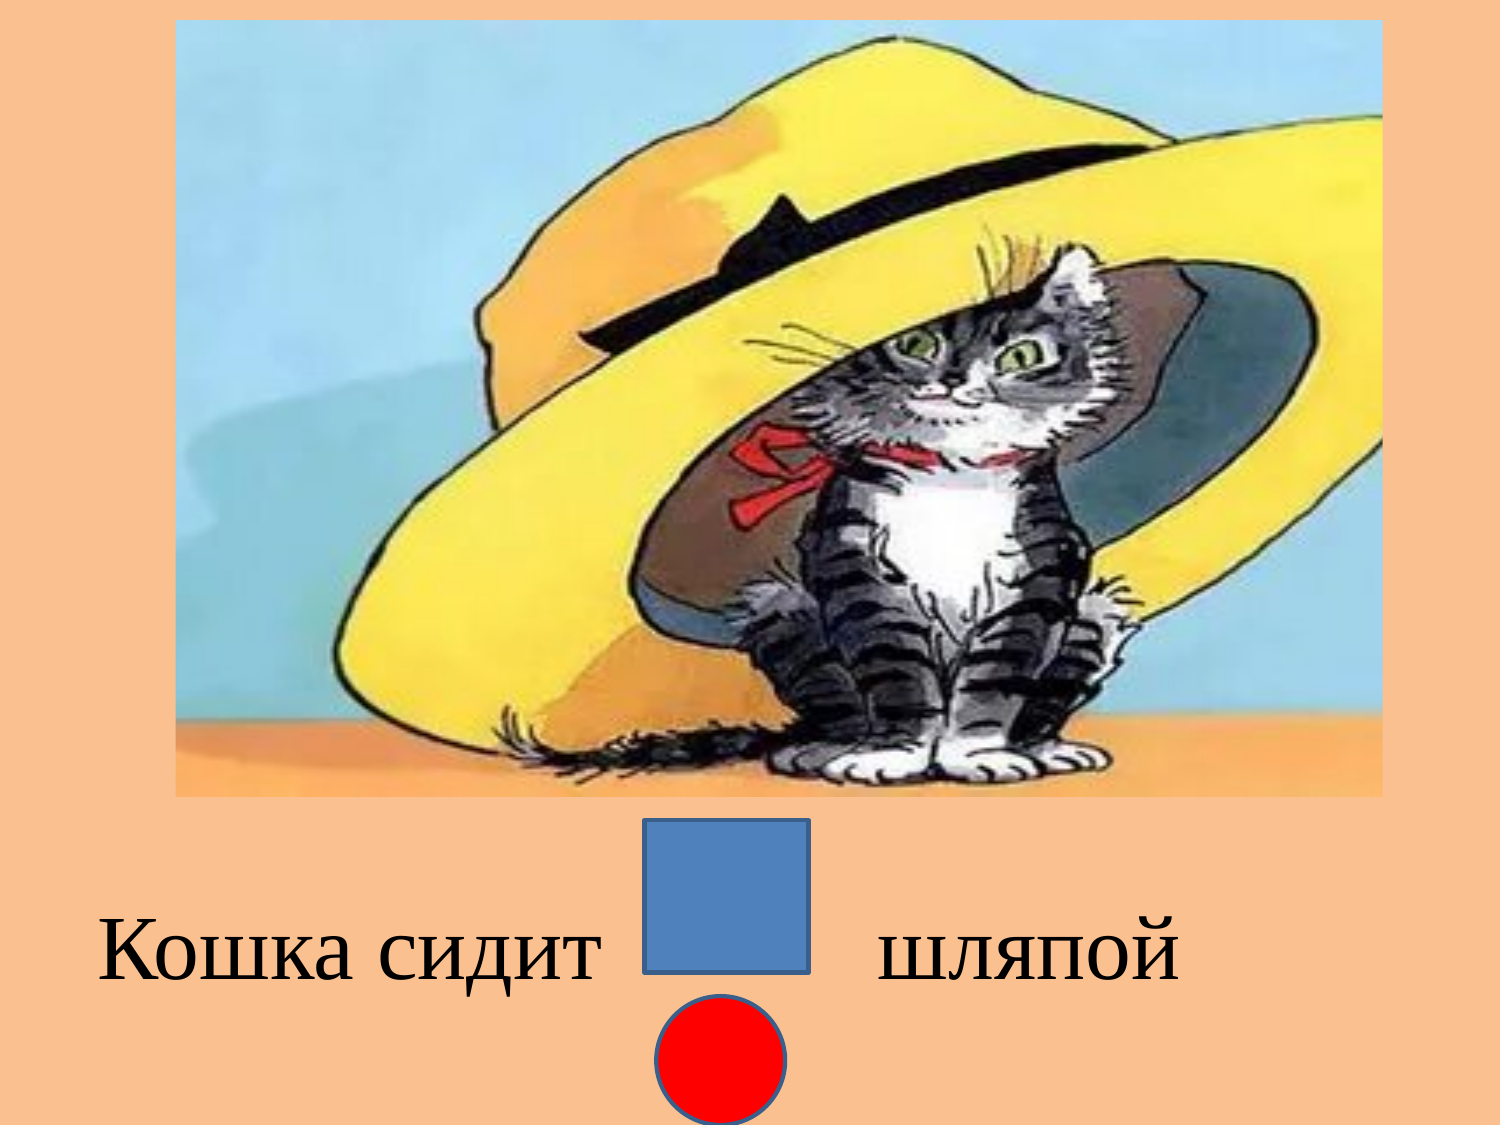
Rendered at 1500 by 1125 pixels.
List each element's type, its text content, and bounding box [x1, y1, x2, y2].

text_box [654, 993, 788, 1125]
list Кошка сидит шляпой [82, 880, 1407, 1013]
picture [175, 19, 1383, 798]
text_box [642, 818, 811, 975]
